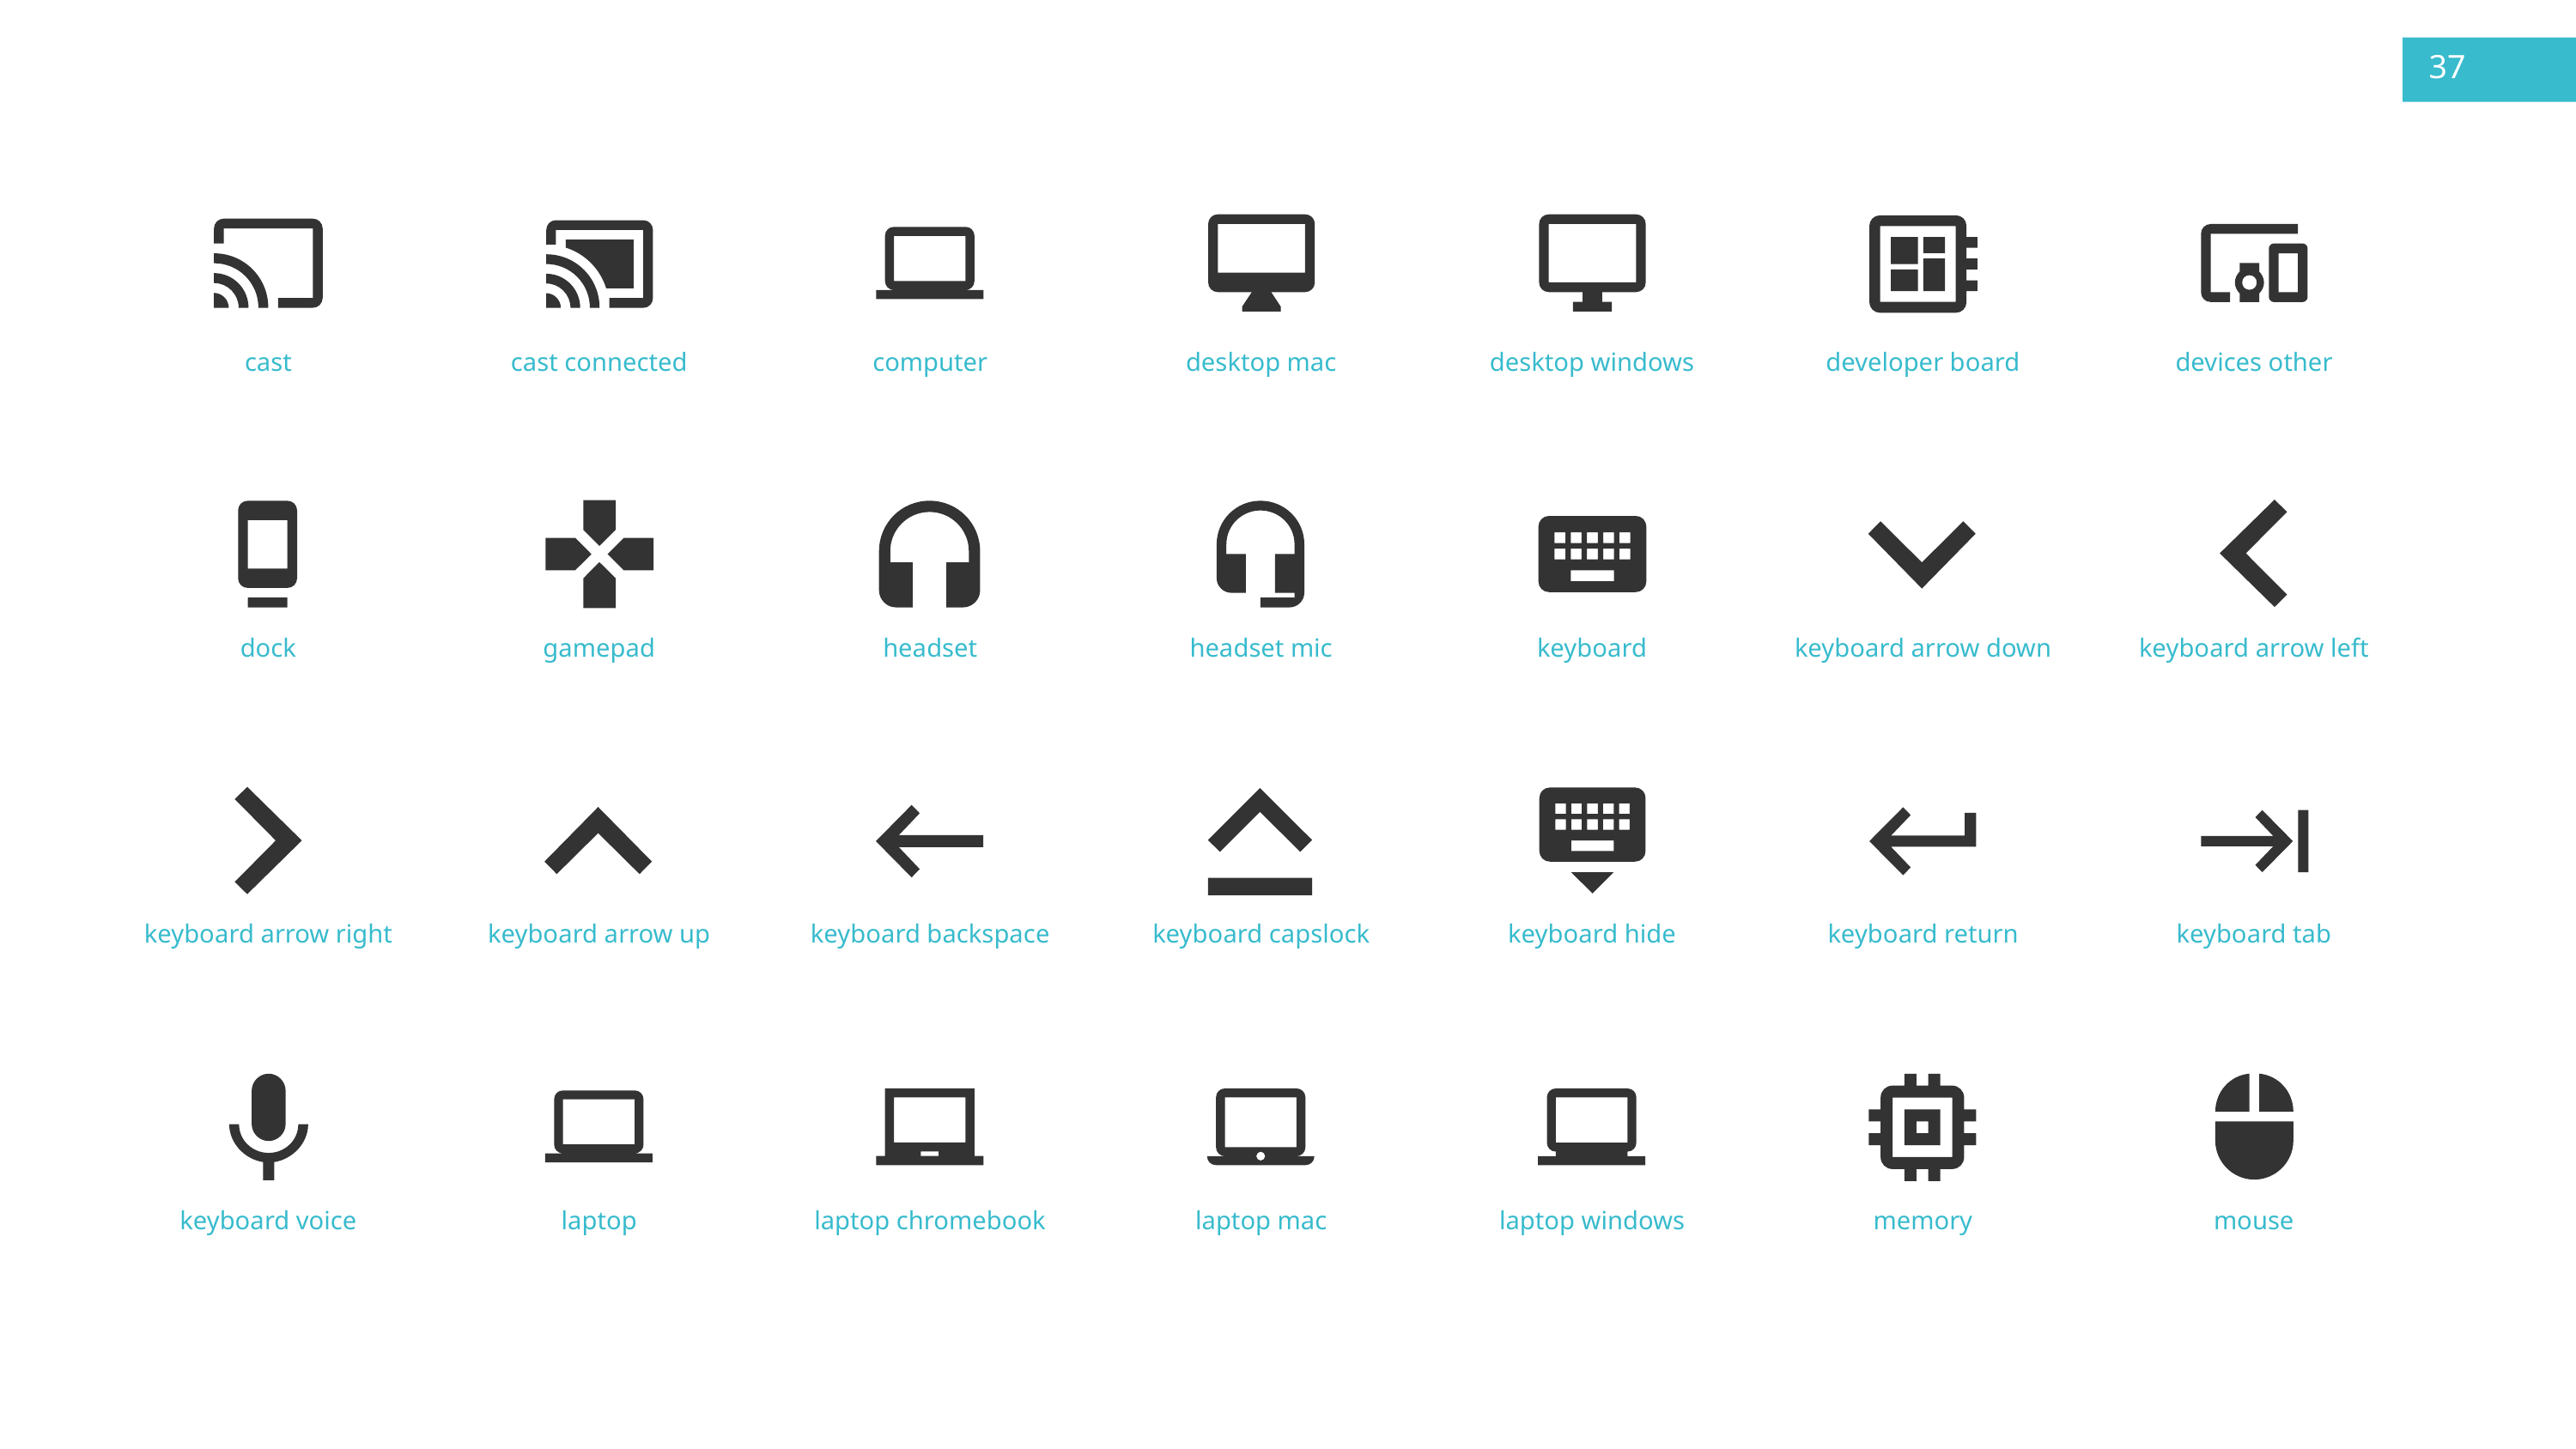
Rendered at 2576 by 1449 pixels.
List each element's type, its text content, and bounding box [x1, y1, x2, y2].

text_box [1539, 214, 1646, 312]
text_box [1206, 1088, 1315, 1166]
text_box [1869, 807, 1977, 876]
text_box memory [1744, 1197, 2075, 1241]
text_box keyboard return [1744, 912, 2075, 955]
text_box gamepad [420, 626, 750, 669]
text_box [1571, 872, 1614, 894]
text_box [607, 537, 654, 571]
text_box desktop windows [1413, 339, 1744, 383]
text_box [1207, 787, 1313, 852]
text_box computer [750, 339, 1082, 383]
text_box [2201, 809, 2293, 873]
text_box [228, 1124, 308, 1180]
text_box [238, 500, 298, 588]
text_box [247, 597, 288, 608]
text_box keyboard arrow down [1744, 626, 2075, 669]
text_box keyboard tab [2075, 912, 2433, 955]
text_box [876, 804, 984, 878]
text_box keyboard [1413, 626, 1744, 669]
text_box [1538, 1088, 1646, 1166]
text_box cast connected [420, 339, 750, 383]
text_box [876, 1088, 984, 1166]
text_box [1207, 877, 1313, 895]
text_box laptop [420, 1197, 750, 1241]
text_box mouse [2075, 1197, 2433, 1241]
text_box [546, 220, 653, 308]
slide_number 37 [2415, 35, 2502, 100]
text_box [1868, 1073, 1977, 1181]
text_box [544, 807, 653, 875]
text_box keyboard voice [89, 1197, 420, 1241]
text_box devices other [2075, 339, 2433, 383]
text_box developer board [1744, 339, 2075, 383]
text_box laptop windows [1413, 1197, 1744, 1241]
text_box [583, 561, 617, 609]
text_box keyboard arrow left [2075, 626, 2433, 669]
text_box keyboard backspace [750, 912, 1082, 955]
text_box [1868, 521, 1976, 589]
text_box [545, 537, 592, 571]
text_box [1539, 787, 1646, 862]
text_box keyboard arrow up [420, 912, 750, 955]
text_box [2220, 500, 2287, 608]
text_box [544, 1090, 653, 1163]
text_box [2215, 1121, 2293, 1180]
text_box dock [89, 626, 420, 669]
text_box headset mic [1082, 626, 1413, 669]
text_box [2201, 223, 2299, 302]
text_box [234, 786, 302, 894]
text_box [1216, 500, 1305, 608]
text_box [1869, 215, 1978, 313]
text_box [214, 218, 323, 308]
text_box [2298, 809, 2309, 873]
text_box desktop mac [1082, 339, 1413, 383]
text_box keyboard hide [1413, 912, 1744, 955]
text_box [878, 500, 981, 608]
text_box headset [750, 626, 1082, 669]
text_box laptop mac [1082, 1197, 1413, 1241]
text_box [1538, 516, 1647, 592]
text_box [2259, 1073, 2293, 1113]
text_box [583, 500, 617, 546]
text_box [2215, 1073, 2250, 1113]
text_box [1208, 214, 1315, 312]
text_box keyboard capslock [1082, 912, 1413, 955]
text_box [252, 1073, 286, 1142]
text_box cast [89, 339, 420, 383]
text_box keyboard arrow right [89, 912, 420, 955]
text_box [876, 227, 984, 300]
text_box [2269, 243, 2308, 302]
text_box laptop chromebook [750, 1197, 1082, 1241]
